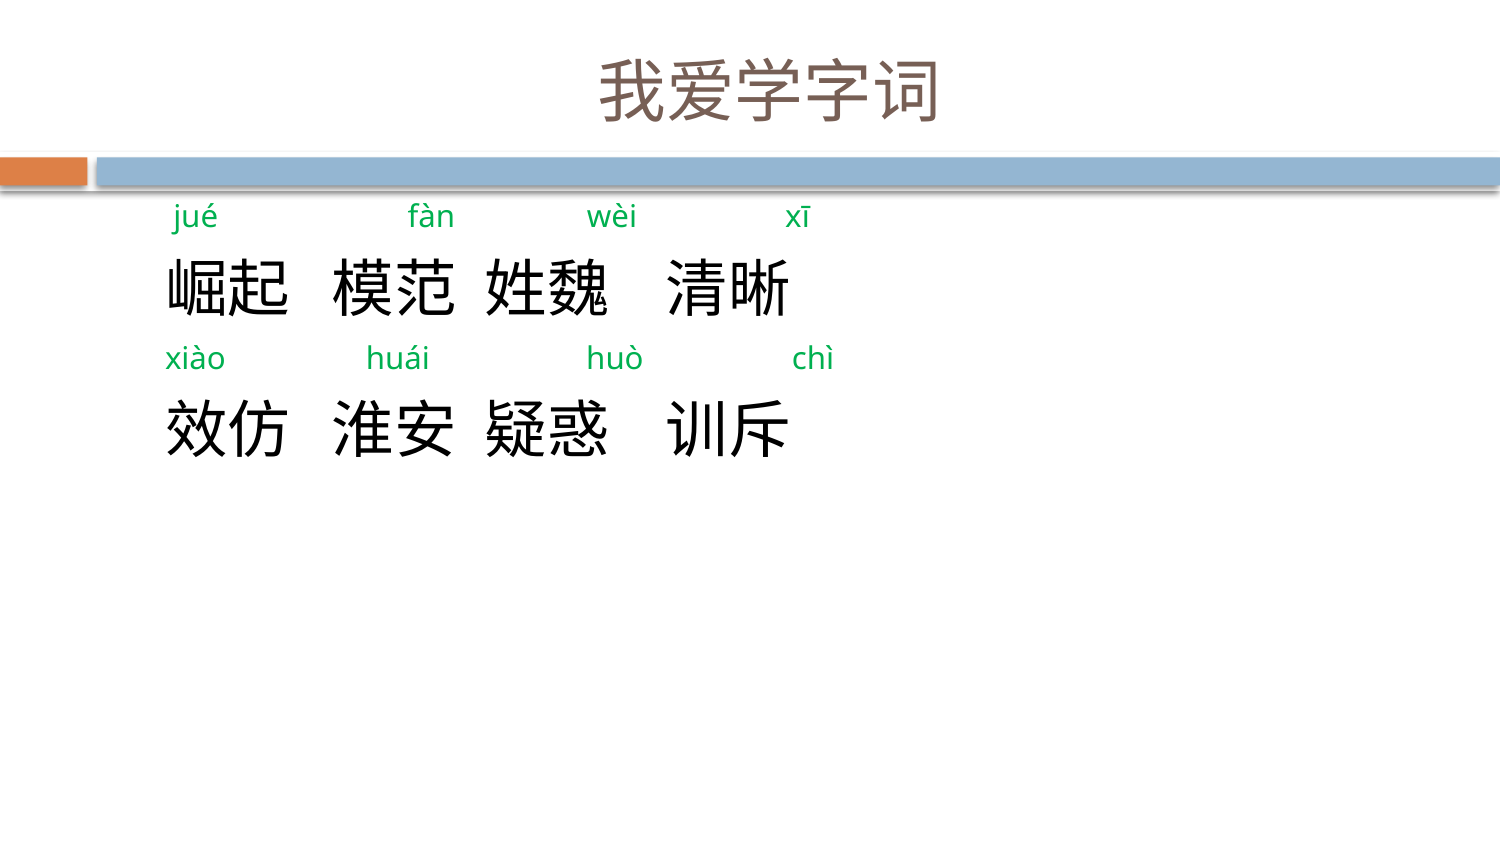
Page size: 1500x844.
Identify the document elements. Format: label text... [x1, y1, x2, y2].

title 我爱学字词 [100, 28, 1438, 150]
list jué fàn wèi xī 崛起 模范 姓魏 清晰 xiào huái huò chì 效仿 淮安 疑惑 训斥 [150, 189, 1486, 751]
